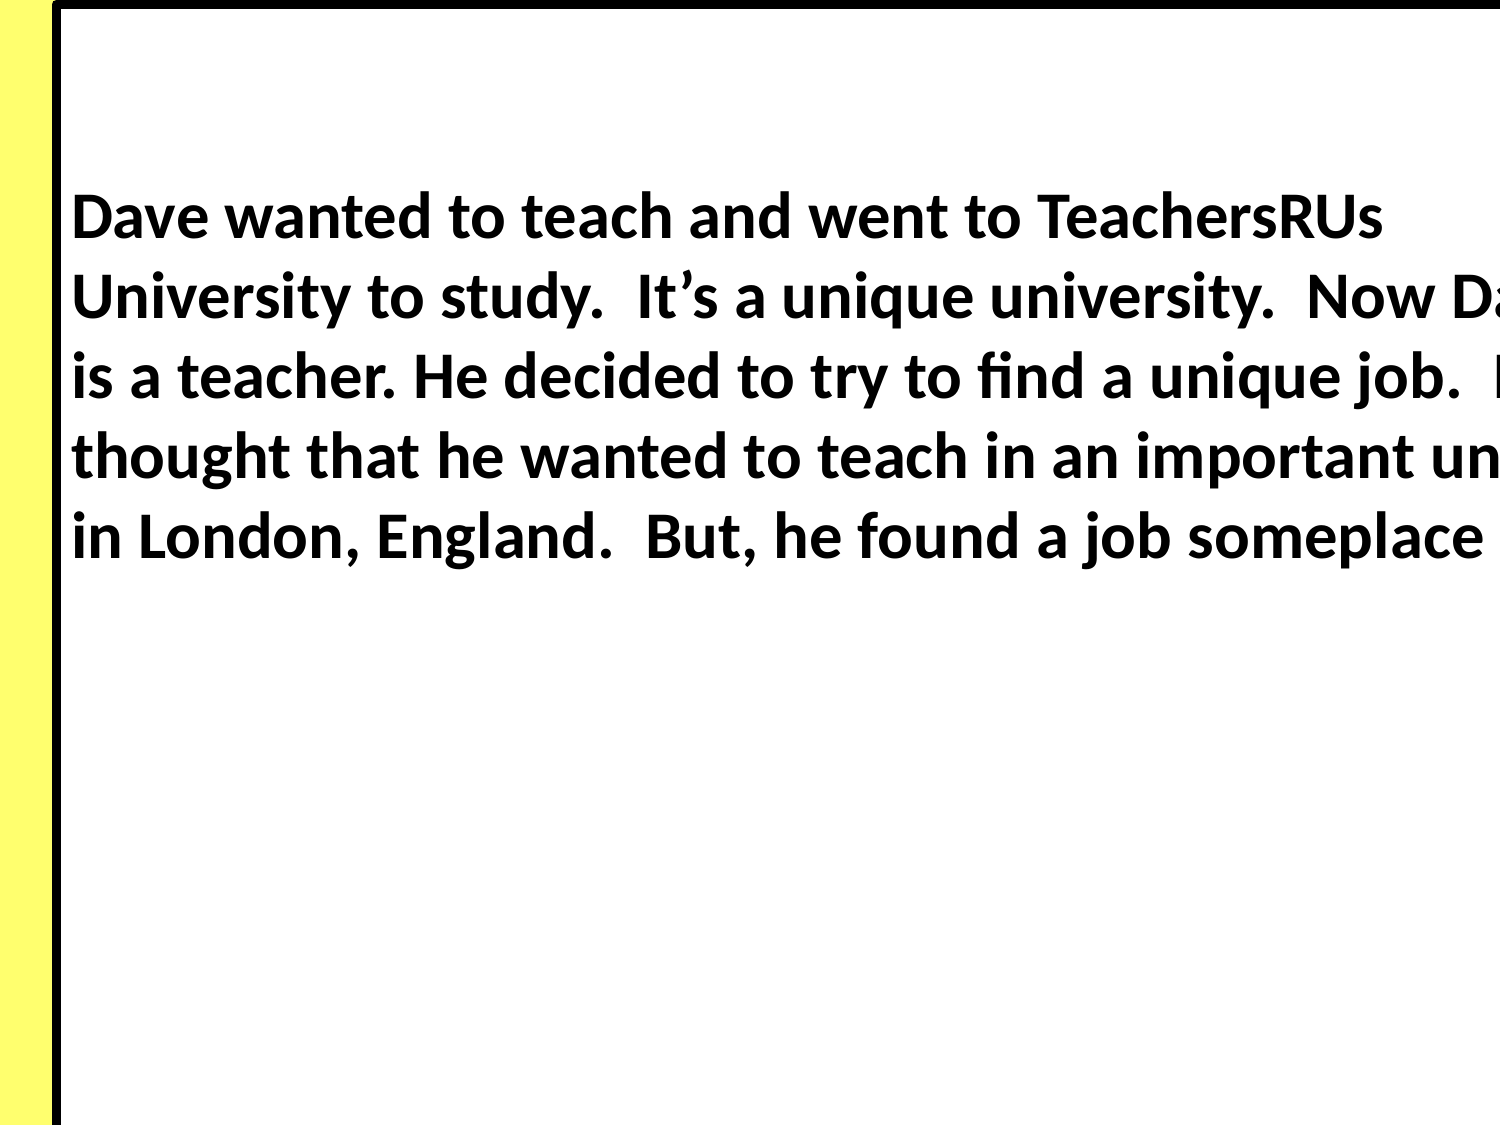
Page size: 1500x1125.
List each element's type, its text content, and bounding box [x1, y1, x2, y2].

text_box Dave wanted to teach and went to TeachersRUs University to study. It’s a unique university. Now Dave is a teacher. He decided to try to find a unique job. Dave thought that he wanted to teach in an important university in London, England. But, he found a job someplace else. [56, 4, 1500, 1125]
